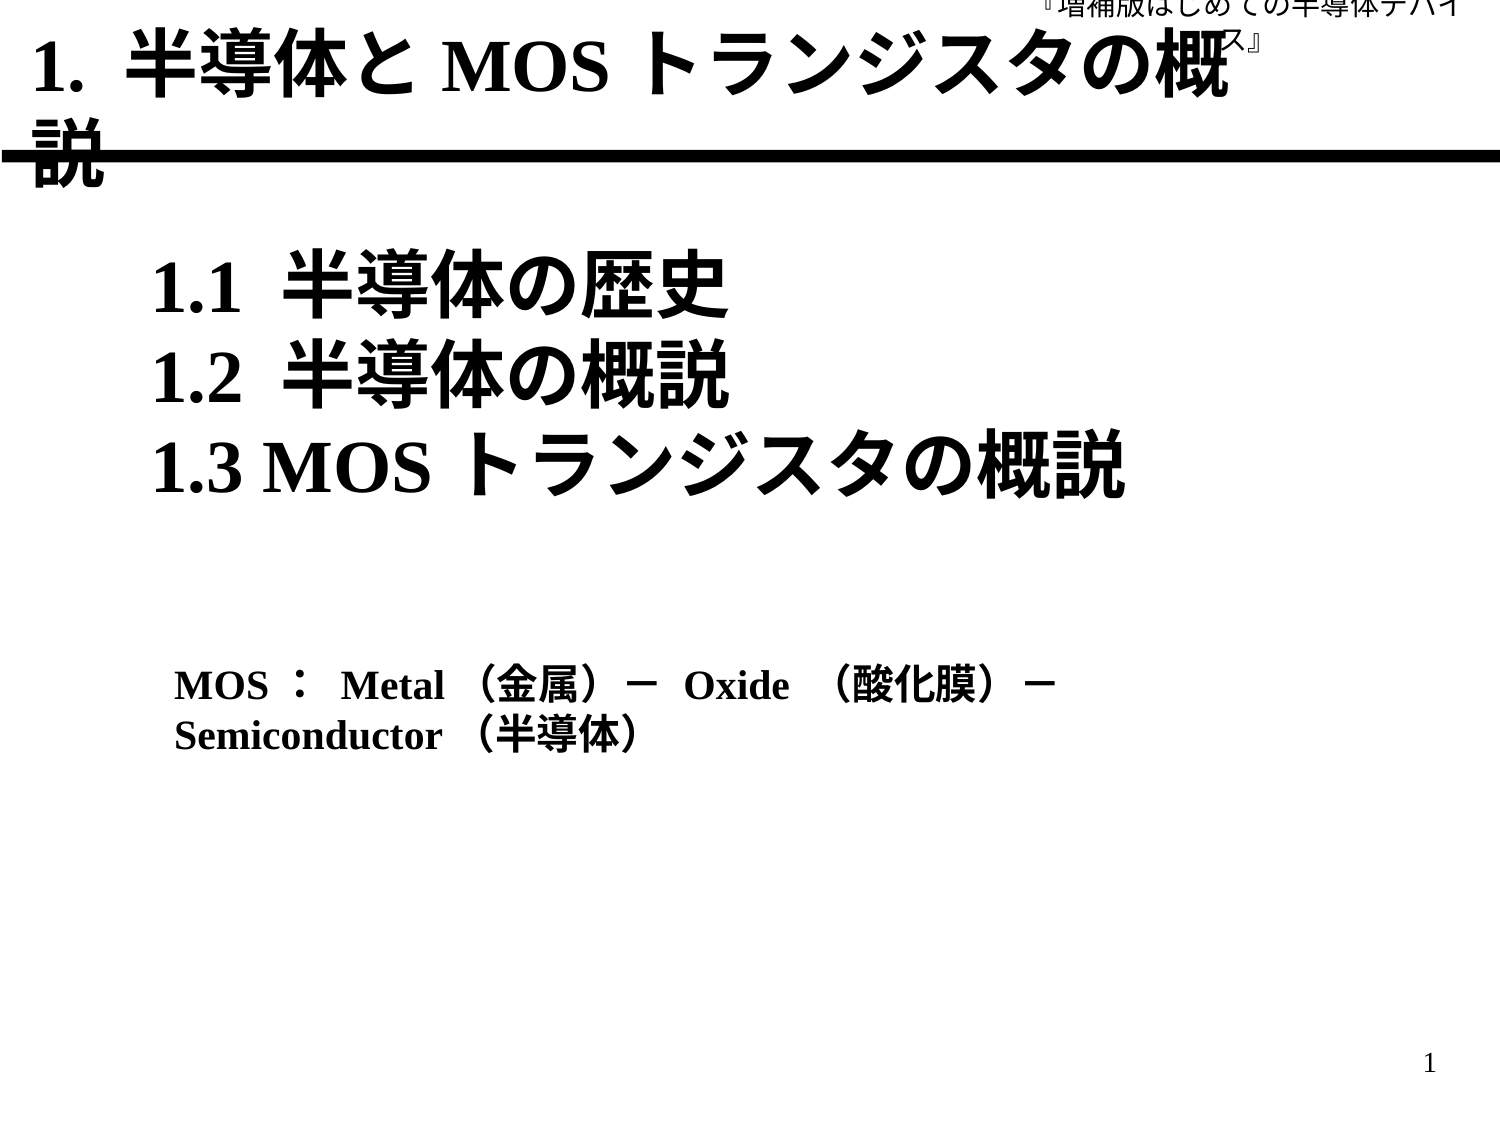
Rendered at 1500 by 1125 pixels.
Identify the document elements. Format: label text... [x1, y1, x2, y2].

slide_number 1 [1139, 1022, 1453, 1099]
title 1. 半導体とMOSトランジスタの概説 [15, 42, 1269, 171]
text_box 1.1 半導体の歴史 1.2 半導体の概説 1.3 MOSトランジスタの概説 [135, 230, 1223, 500]
text_box MOS： Metal（金属）－ Oxide （酸化膜）－ Semiconductor（半導体） [159, 650, 1388, 766]
footer 『増補版はじめての半導体デバイス』 [1009, 0, 1486, 43]
